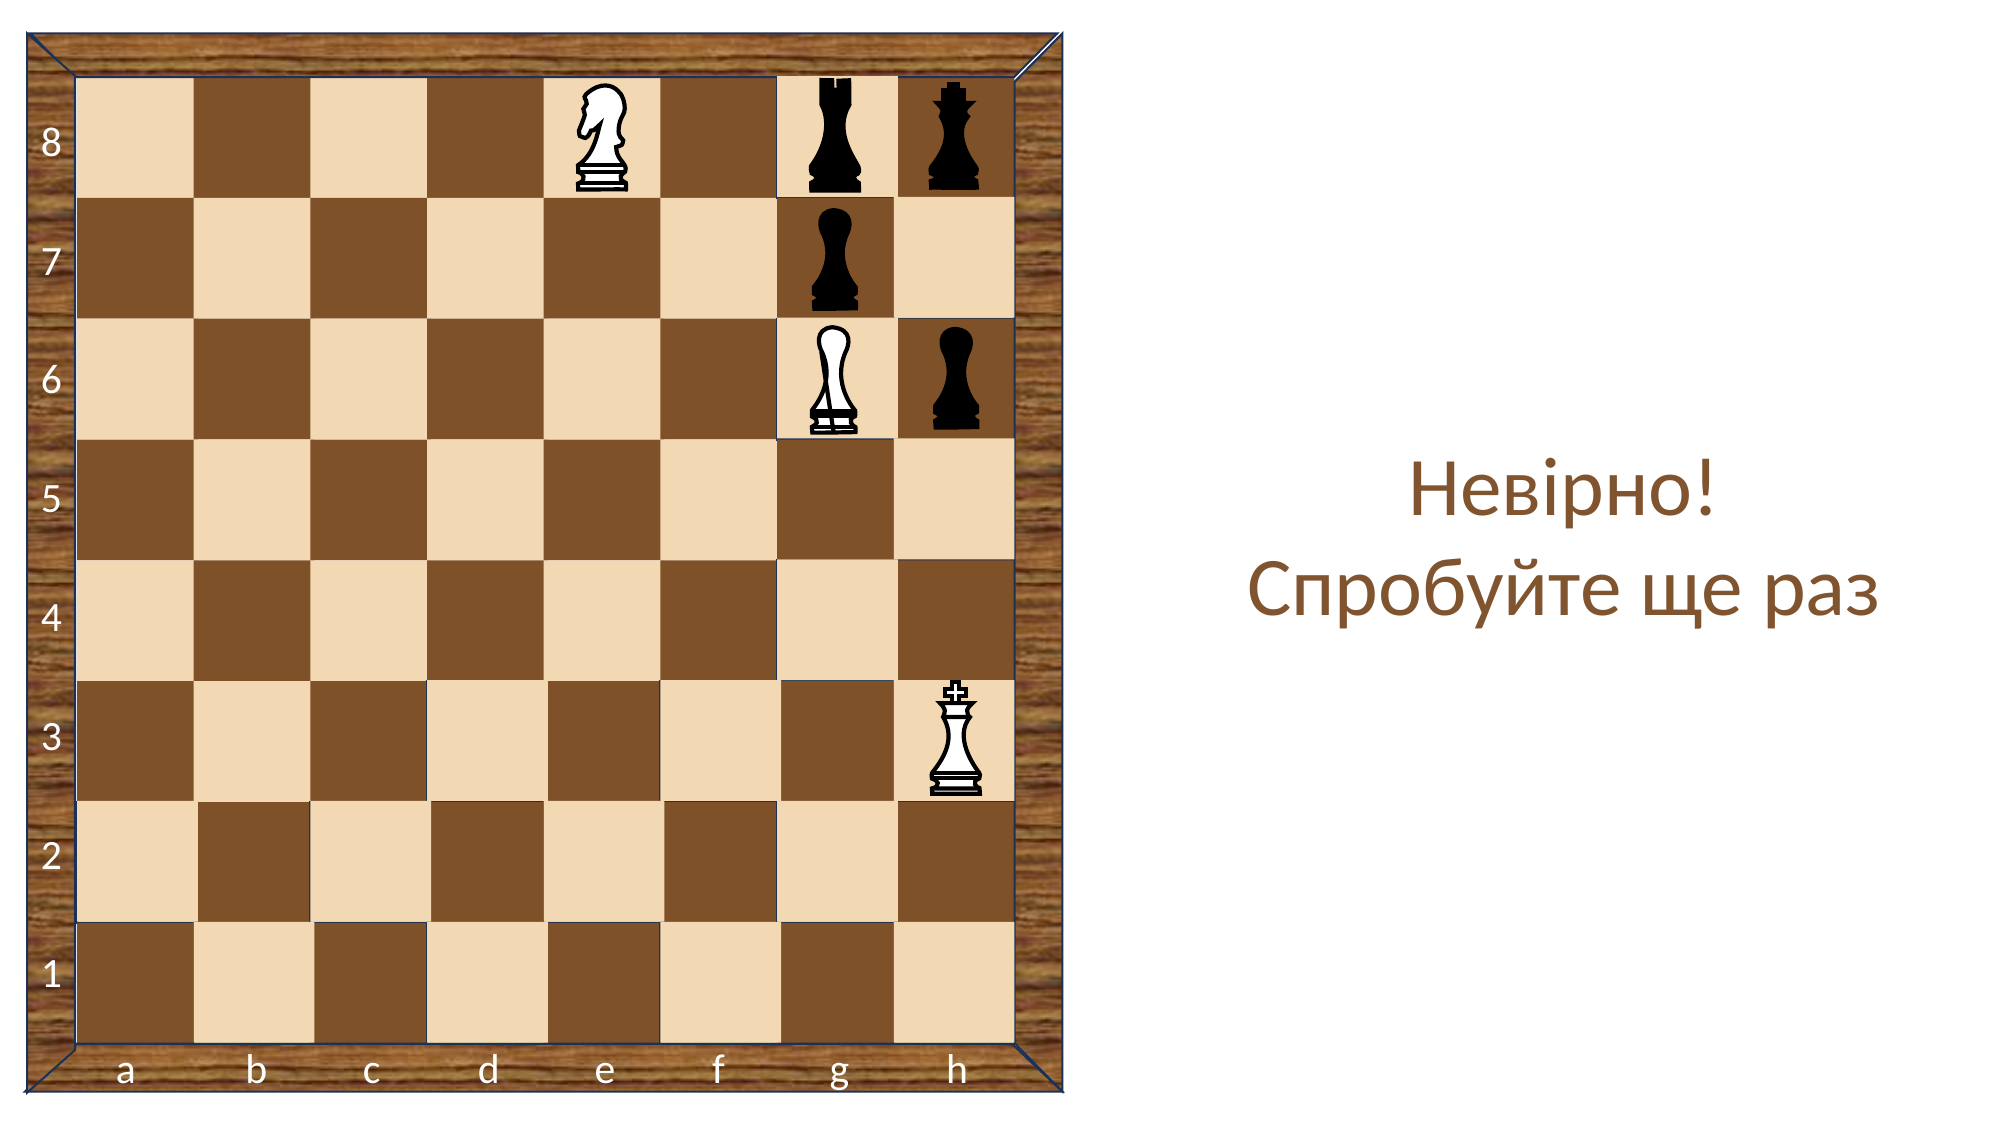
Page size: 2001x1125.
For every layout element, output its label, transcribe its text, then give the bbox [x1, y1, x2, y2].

text_box [659, 679, 782, 802]
text_box [76, 800, 199, 923]
text_box 2 [25, 820, 73, 885]
text_box 1 [25, 938, 73, 1004]
text_box [77, 439, 193, 559]
text_box [659, 318, 776, 439]
text_box [745, 1042, 814, 1093]
text_box [193, 318, 309, 439]
text_box b [230, 1034, 278, 1100]
text_box f [697, 1034, 745, 1100]
text_box [893, 921, 1015, 1044]
text_box [543, 197, 659, 318]
text_box [666, 802, 776, 921]
text_box [30, 1042, 100, 1093]
text_box [426, 559, 543, 679]
text_box [776, 558, 899, 681]
text_box [278, 1042, 348, 1093]
text_box [148, 1042, 230, 1093]
text_box [199, 801, 309, 921]
text_box [193, 439, 309, 559]
text_box [776, 75, 899, 198]
text_box 8 [25, 107, 73, 172]
text_box [659, 921, 782, 1044]
text_box [77, 79, 193, 197]
text_box [193, 79, 309, 197]
text_box g [814, 1034, 862, 1100]
text_box [659, 559, 776, 679]
text_box d [463, 1034, 511, 1100]
text_box [193, 680, 309, 801]
text_box [193, 197, 309, 318]
text_box 7 [25, 226, 73, 291]
text_box c [348, 1034, 395, 1100]
text_box [426, 197, 543, 318]
text_box [549, 923, 659, 1042]
text_box [543, 79, 659, 197]
text_box [659, 439, 776, 559]
text_box [899, 79, 1014, 196]
text_box [426, 921, 549, 1044]
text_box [931, 84, 976, 187]
text_box [659, 197, 776, 318]
text_box [29, 32, 1060, 79]
text_box [309, 800, 432, 923]
text_box [893, 196, 1015, 319]
text_box [776, 439, 893, 558]
text_box [899, 802, 1013, 921]
text_box a [100, 1034, 148, 1100]
text_box [659, 79, 776, 197]
text_box [810, 80, 860, 191]
text_box [77, 197, 193, 318]
text_box [776, 800, 899, 923]
text_box [77, 923, 193, 1042]
text_box [776, 198, 893, 317]
text_box [776, 317, 899, 439]
text_box [979, 1044, 1065, 1093]
text_box 5 [25, 463, 73, 529]
text_box [77, 318, 193, 439]
text_box [26, 31, 77, 1096]
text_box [577, 85, 627, 190]
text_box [936, 329, 977, 427]
text_box Невірно! Спробуйте ще раз [1214, 425, 1914, 640]
text_box [316, 923, 426, 1042]
text_box e [579, 1034, 627, 1100]
text_box [432, 802, 543, 921]
text_box [426, 318, 543, 439]
text_box [193, 921, 316, 1044]
text_box [1013, 30, 1064, 1090]
text_box h [931, 1034, 979, 1100]
text_box [426, 439, 543, 559]
text_box [549, 680, 659, 800]
text_box [309, 559, 426, 680]
text_box [627, 1042, 697, 1093]
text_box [931, 682, 980, 794]
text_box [811, 327, 856, 433]
text_box [543, 559, 659, 680]
text_box [309, 680, 426, 800]
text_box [814, 211, 855, 308]
text_box [543, 318, 659, 439]
text_box [309, 79, 426, 197]
text_box [899, 560, 1013, 679]
text_box [395, 1042, 463, 1093]
text_box [77, 559, 193, 680]
text_box [782, 923, 893, 1042]
text_box 6 [25, 344, 73, 410]
text_box [511, 1042, 579, 1093]
text_box [309, 318, 426, 439]
text_box [193, 559, 309, 680]
text_box [893, 437, 1015, 560]
text_box [899, 319, 1013, 437]
text_box [893, 679, 1015, 802]
text_box [426, 79, 543, 197]
text_box 4 [25, 582, 73, 648]
text_box [309, 197, 426, 318]
text_box [426, 679, 549, 802]
text_box [309, 439, 426, 559]
text_box [543, 800, 666, 923]
text_box [543, 439, 659, 559]
text_box [862, 1042, 931, 1093]
text_box [782, 681, 893, 800]
text_box [77, 680, 193, 800]
text_box 3 [25, 701, 73, 767]
